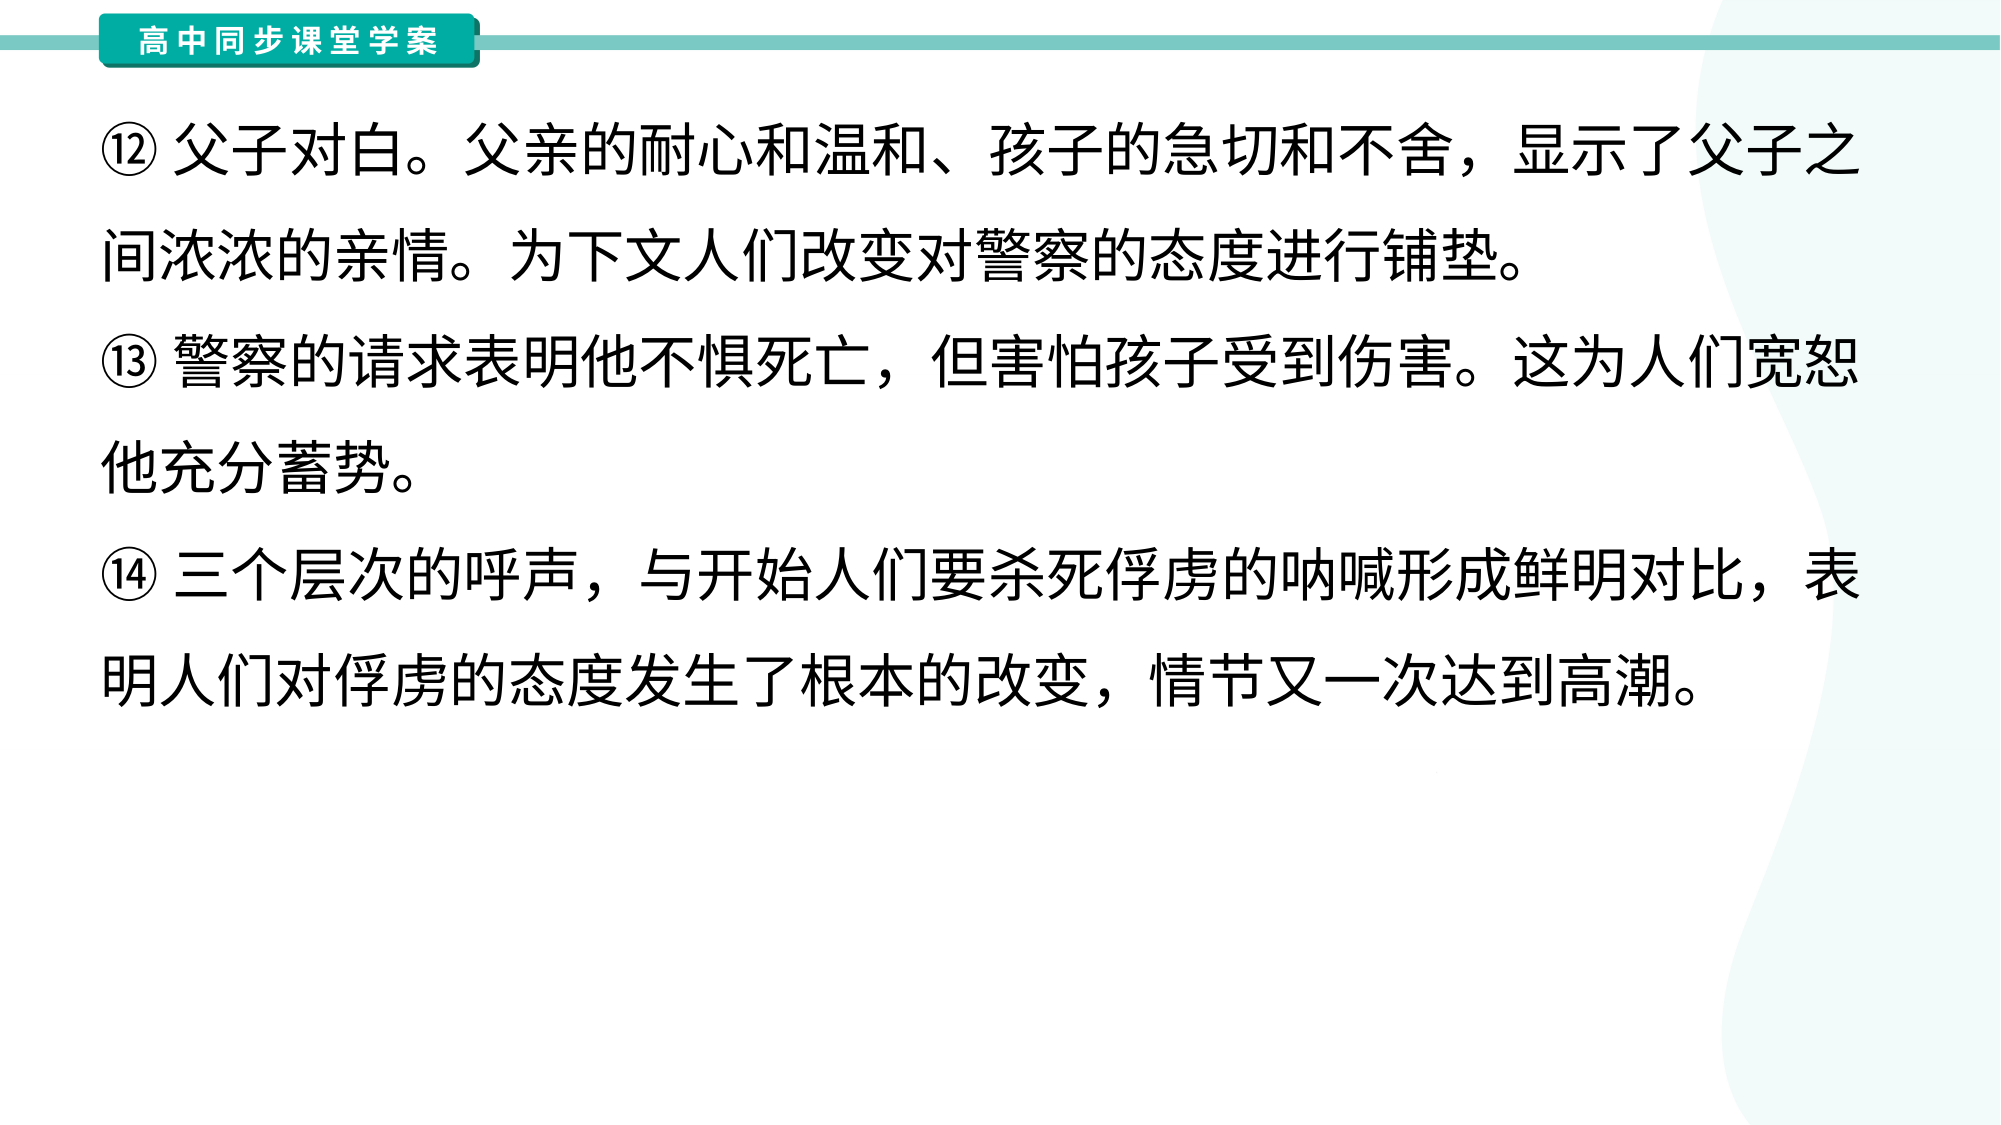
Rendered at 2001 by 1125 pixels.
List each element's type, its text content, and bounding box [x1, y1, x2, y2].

picture [0, 0, 2000, 1125]
text_box ⑫父子对白。父亲的耐心和温和、孩子的急切和不舍，显示了父子之 间浓浓的亲情。为下文人们改变对警察的态度进行铺垫。 ⑬警察的请求表明他不惧死亡，但害怕孩子受到伤害。这为人们宽恕 他充分蓄势。 ⑭三个层次的呼声，与开始人们要杀死俘虏的呐喊形成鲜明对比，表 明人们对俘虏的态度发生了根本的改变，情节又一次达到高潮。 [100, 76, 1899, 714]
